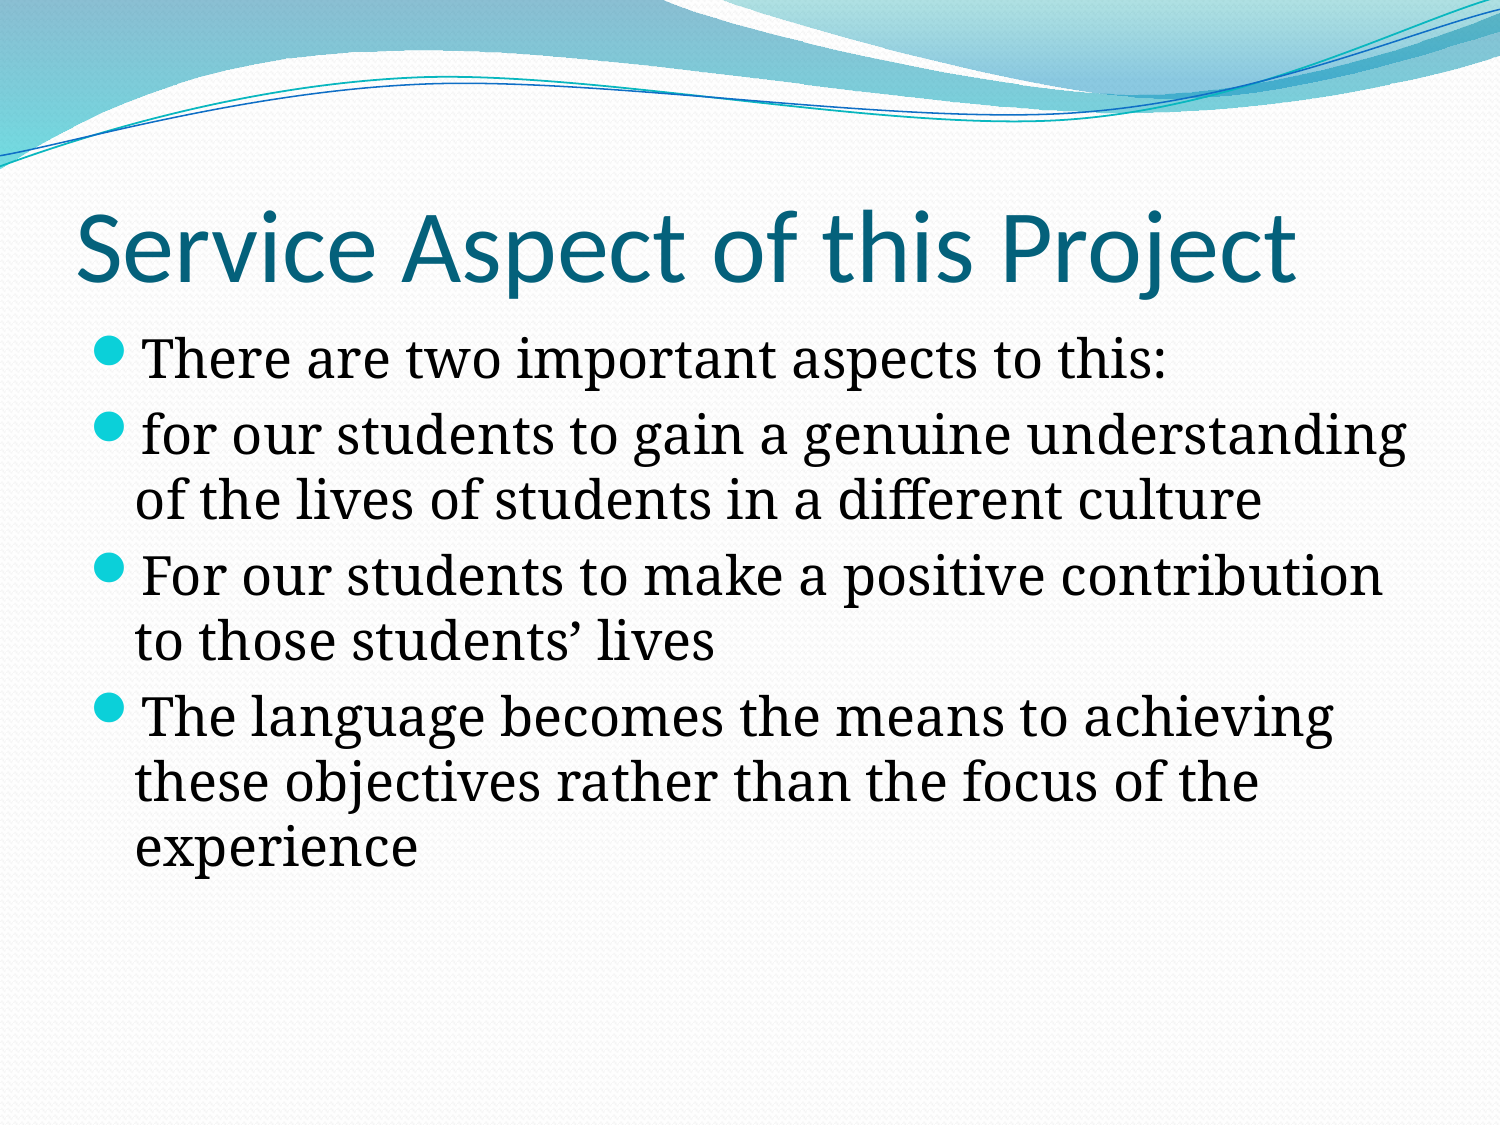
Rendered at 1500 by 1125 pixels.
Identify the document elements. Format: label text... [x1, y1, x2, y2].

list There are two important aspects to this: for our students to gain a genuine understanding of the lives of students in a different culture For our students to make a positive contribution to those students’ lives The language becomes the means to achieving these objectives rather than the focus of the experience [75, 317, 1425, 1038]
title Service Aspect of this Project [75, 115, 1425, 303]
